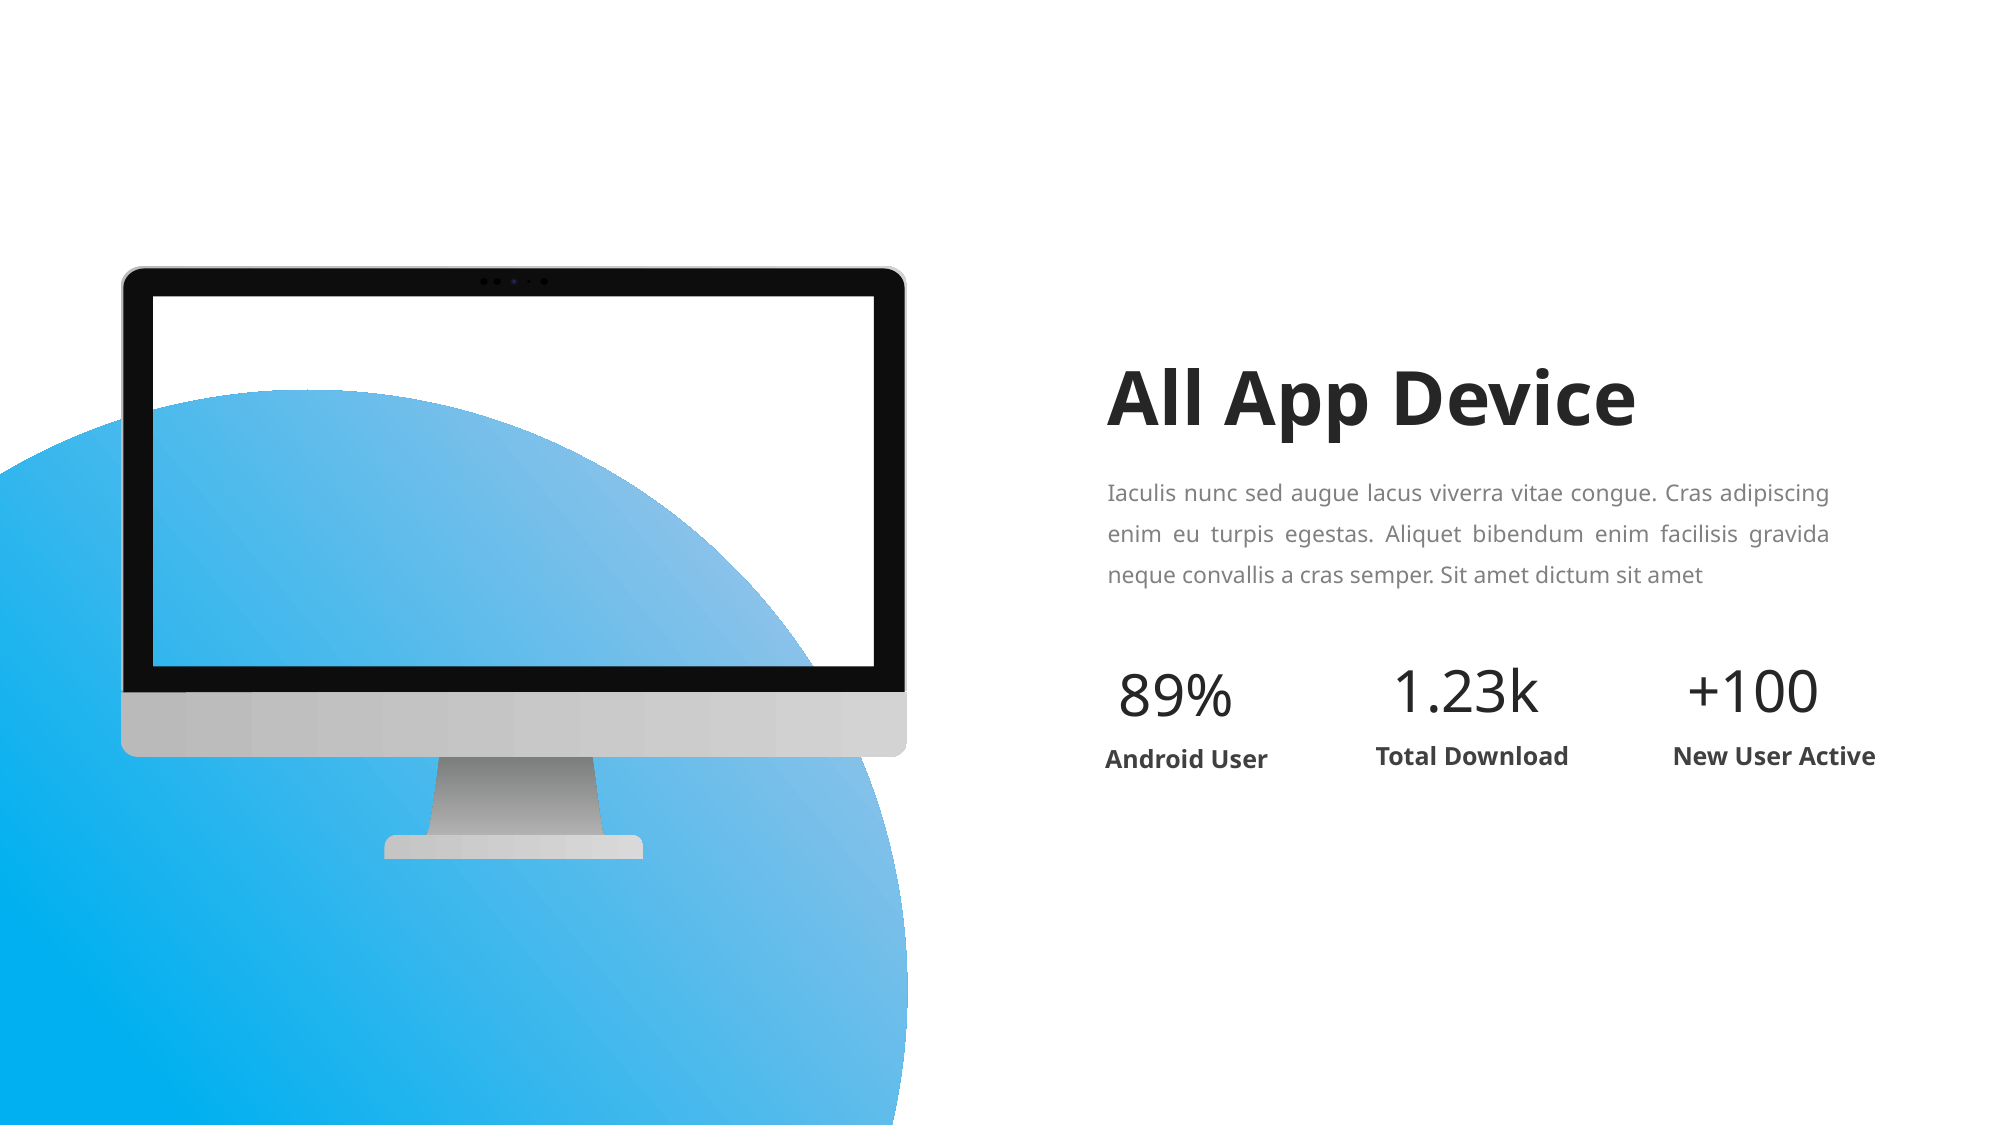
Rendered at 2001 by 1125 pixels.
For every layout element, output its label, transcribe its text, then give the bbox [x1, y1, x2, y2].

text_box Total Download [1360, 732, 1585, 778]
text_box All App Device [1092, 343, 1723, 448]
text_box Android User [1090, 736, 1284, 782]
picture [145, 282, 888, 675]
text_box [120, 265, 908, 860]
text_box New User Active [1657, 732, 1892, 778]
text_box 1.23k [1378, 647, 1555, 732]
text_box +100 [1672, 647, 1836, 732]
text_box 89% [1104, 650, 1249, 736]
text_box Iaculis nunc sed augue lacus viverra vitae congue. Cras adipiscing enim eu turpis egestas. Aliquet bibendum enim facilisis gravida neque convallis a cras semper. Sit amet dictum sit amet [1092, 457, 1846, 596]
